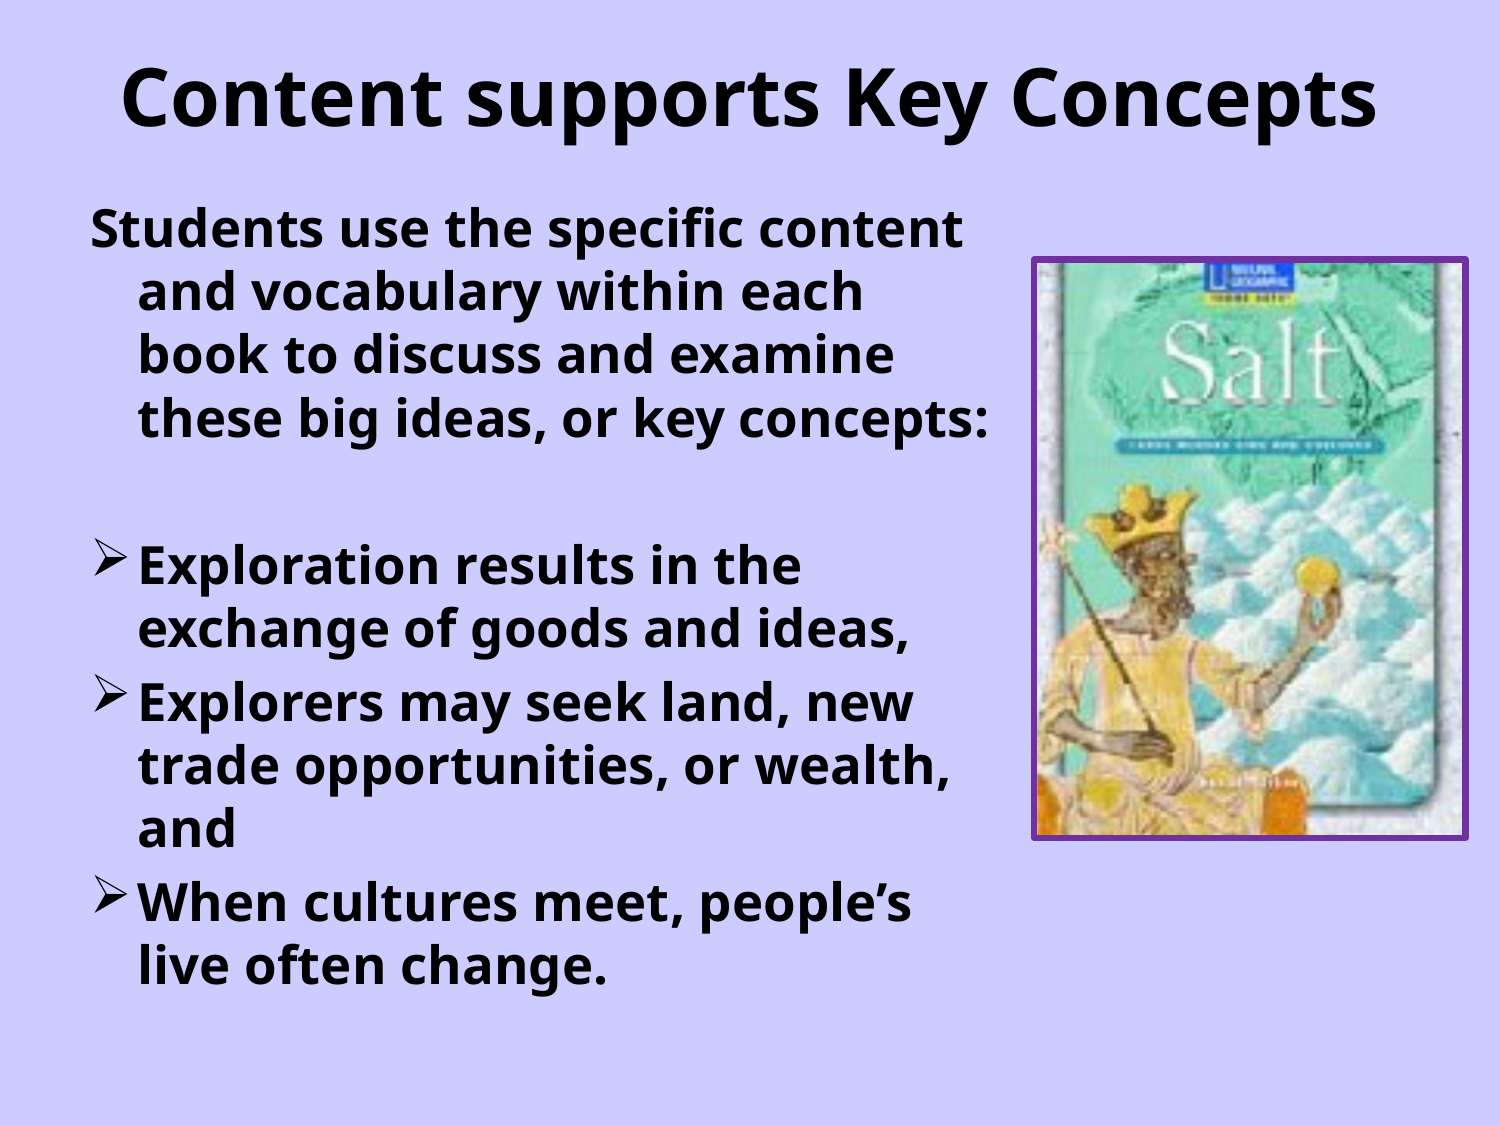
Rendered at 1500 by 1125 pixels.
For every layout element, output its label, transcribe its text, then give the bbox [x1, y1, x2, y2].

title Content supports Key Concepts [75, 0, 1425, 188]
list Students use the specific content and vocabulary within each book to discuss and examine these big ideas, or key concepts: Exploration results in the exchange of goods and ideas, Explorers may seek land, new trade opportunities, or wealth, and When cultures meet, people’s live often change. [75, 187, 1013, 1050]
picture [1037, 262, 1463, 835]
